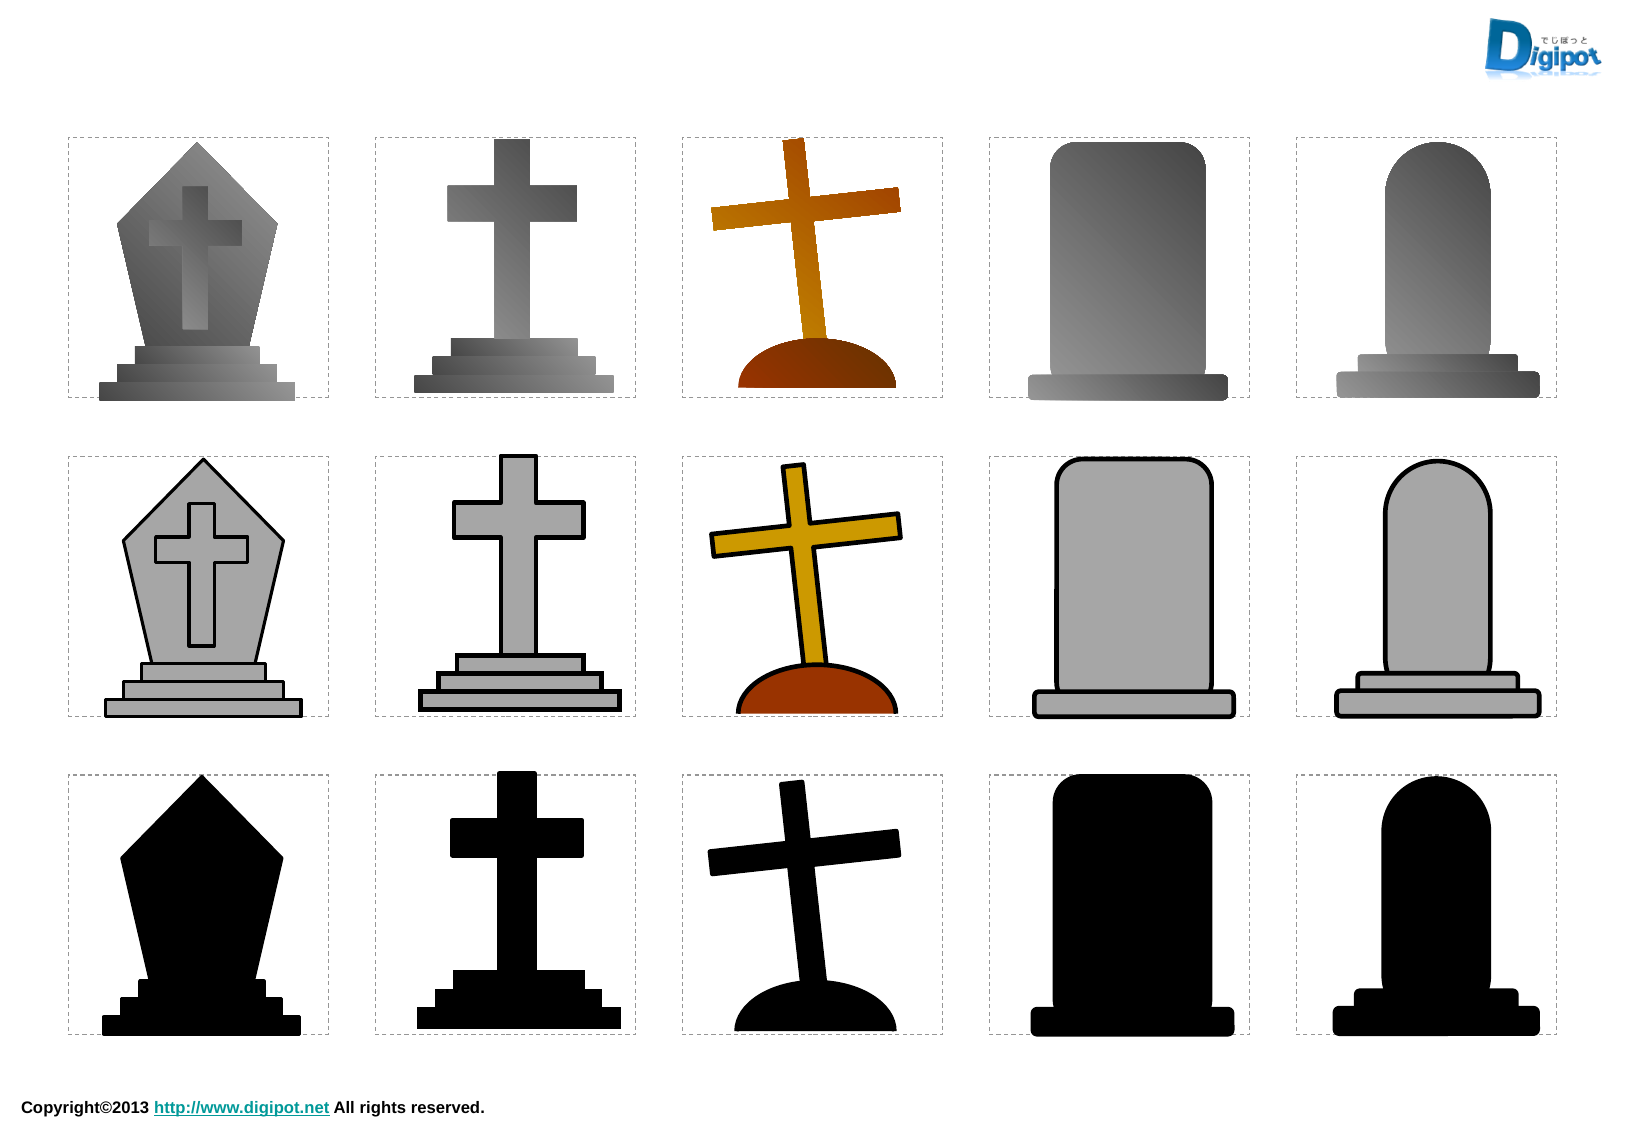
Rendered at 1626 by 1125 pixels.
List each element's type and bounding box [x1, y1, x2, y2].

text_box [736, 982, 895, 1032]
text_box [105, 458, 302, 718]
text_box [738, 664, 896, 714]
text_box [1336, 460, 1540, 717]
text_box [1032, 776, 1233, 1035]
text_box [1334, 778, 1538, 1034]
text_box [1027, 142, 1228, 401]
text_box [420, 455, 621, 710]
picture [1485, 18, 1602, 82]
text_box [418, 773, 619, 1028]
text_box [738, 338, 896, 388]
text_box [1336, 142, 1540, 398]
text_box [99, 142, 296, 401]
text_box [414, 138, 614, 394]
text_box [1034, 458, 1234, 718]
text_box [709, 782, 899, 982]
text_box [103, 776, 300, 1035]
text_box [711, 464, 901, 665]
text_box [711, 138, 901, 339]
